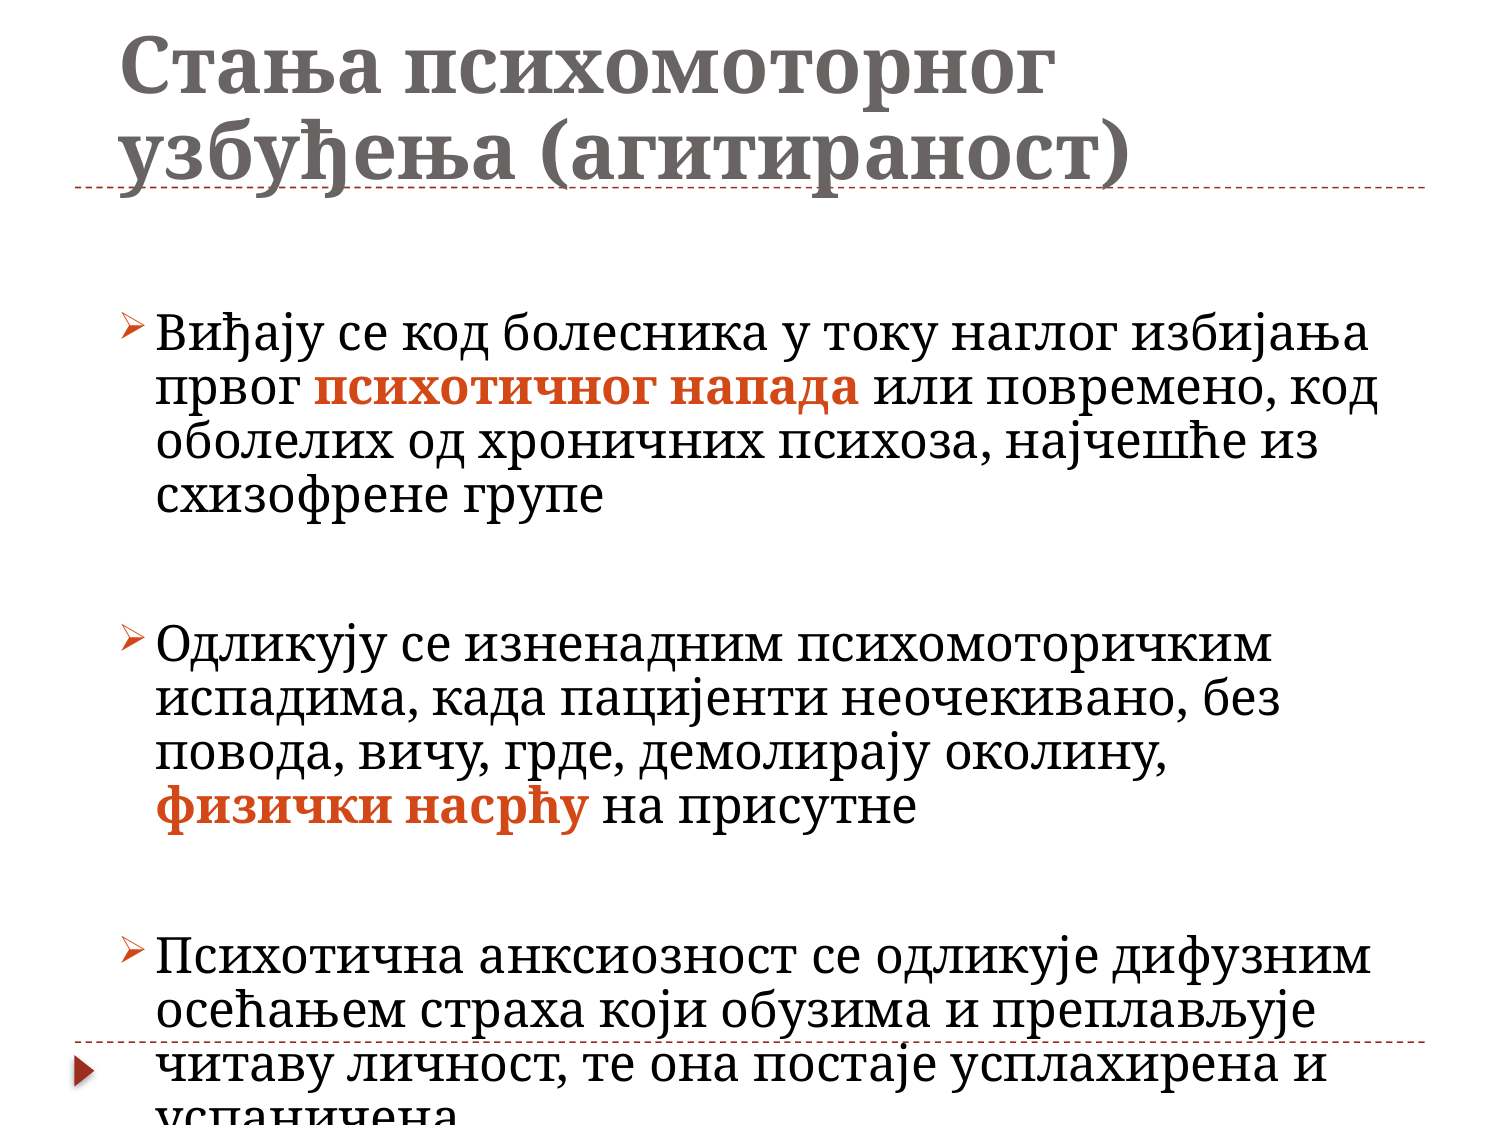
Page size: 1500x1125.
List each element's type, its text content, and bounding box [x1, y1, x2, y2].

list Виђају се код болесника у току наглог избијања првог психотичног напада или повремено, код оболелих од хроничних психоза, најчешће из схизофрене групе Одликују се изненадним психомоторичким испадима, када пацијенти неочекивано, без повода, вичу, грде, демолирају околину, физички насрћу на присутне Психотична анксиозност се одликује дифузним осећањем страха који обузима и преплављује читаву личност, те она постаје усплахирена и успаничена [102, 299, 1398, 1014]
title Стања психомоторног узбуђења (агитираност) [102, 59, 1398, 163]
